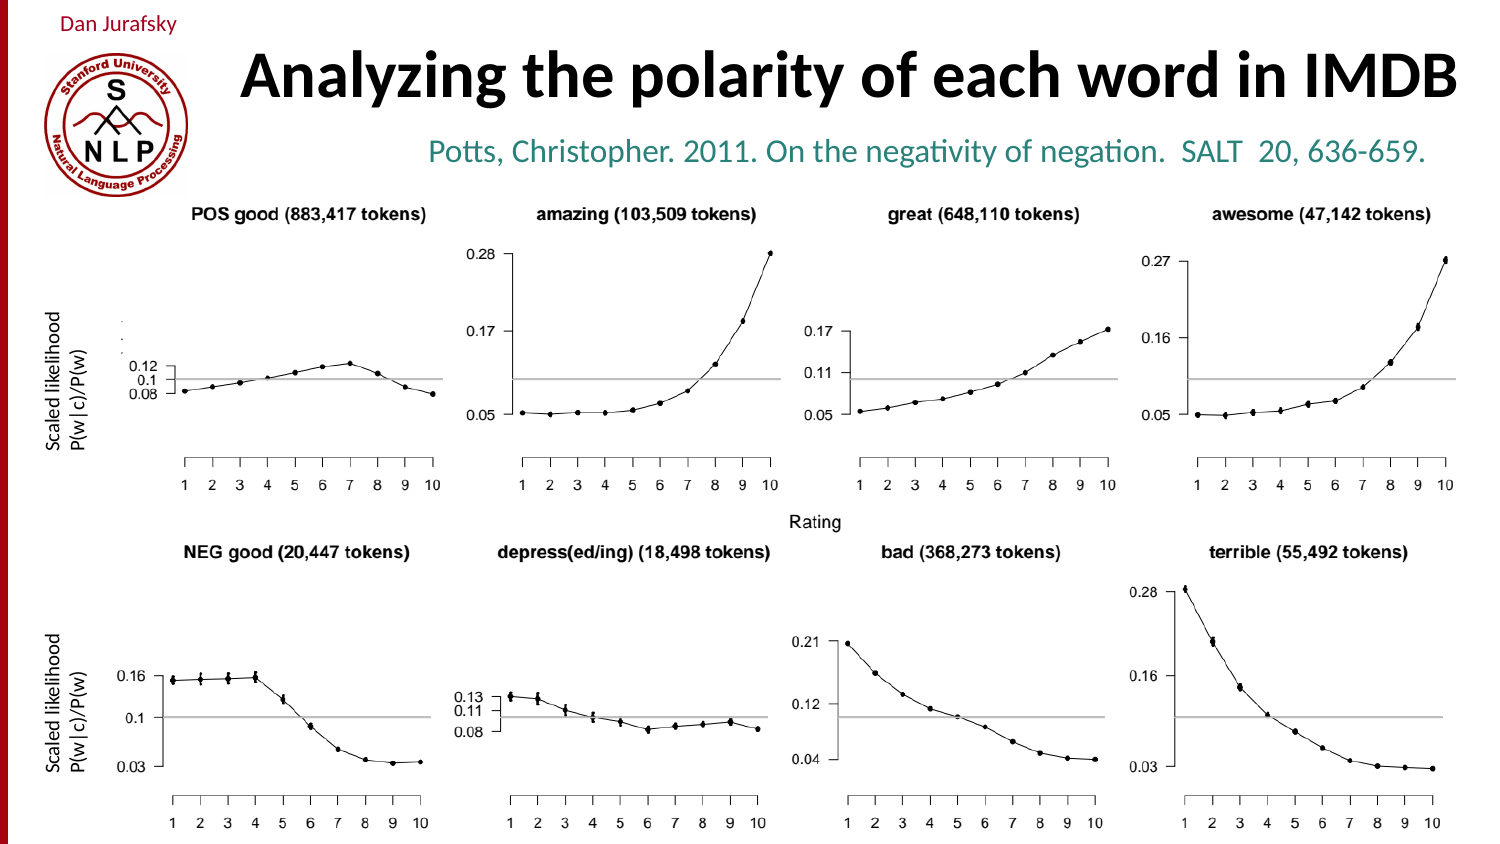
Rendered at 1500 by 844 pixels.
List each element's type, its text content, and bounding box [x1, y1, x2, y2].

picture [44, 53, 1500, 844]
text_box Scaled likelihood P(w|c)/P(w) [31, 296, 96, 467]
text_box Potts, Christopher. 2011. On the negativity of negation. SALT 20, 636-659. [413, 121, 1488, 177]
title Analyzing the polarity of each word in IMDB [225, 0, 1500, 119]
text_box Scaled likelihood P(w|c)/P(w) [31, 618, 96, 789]
